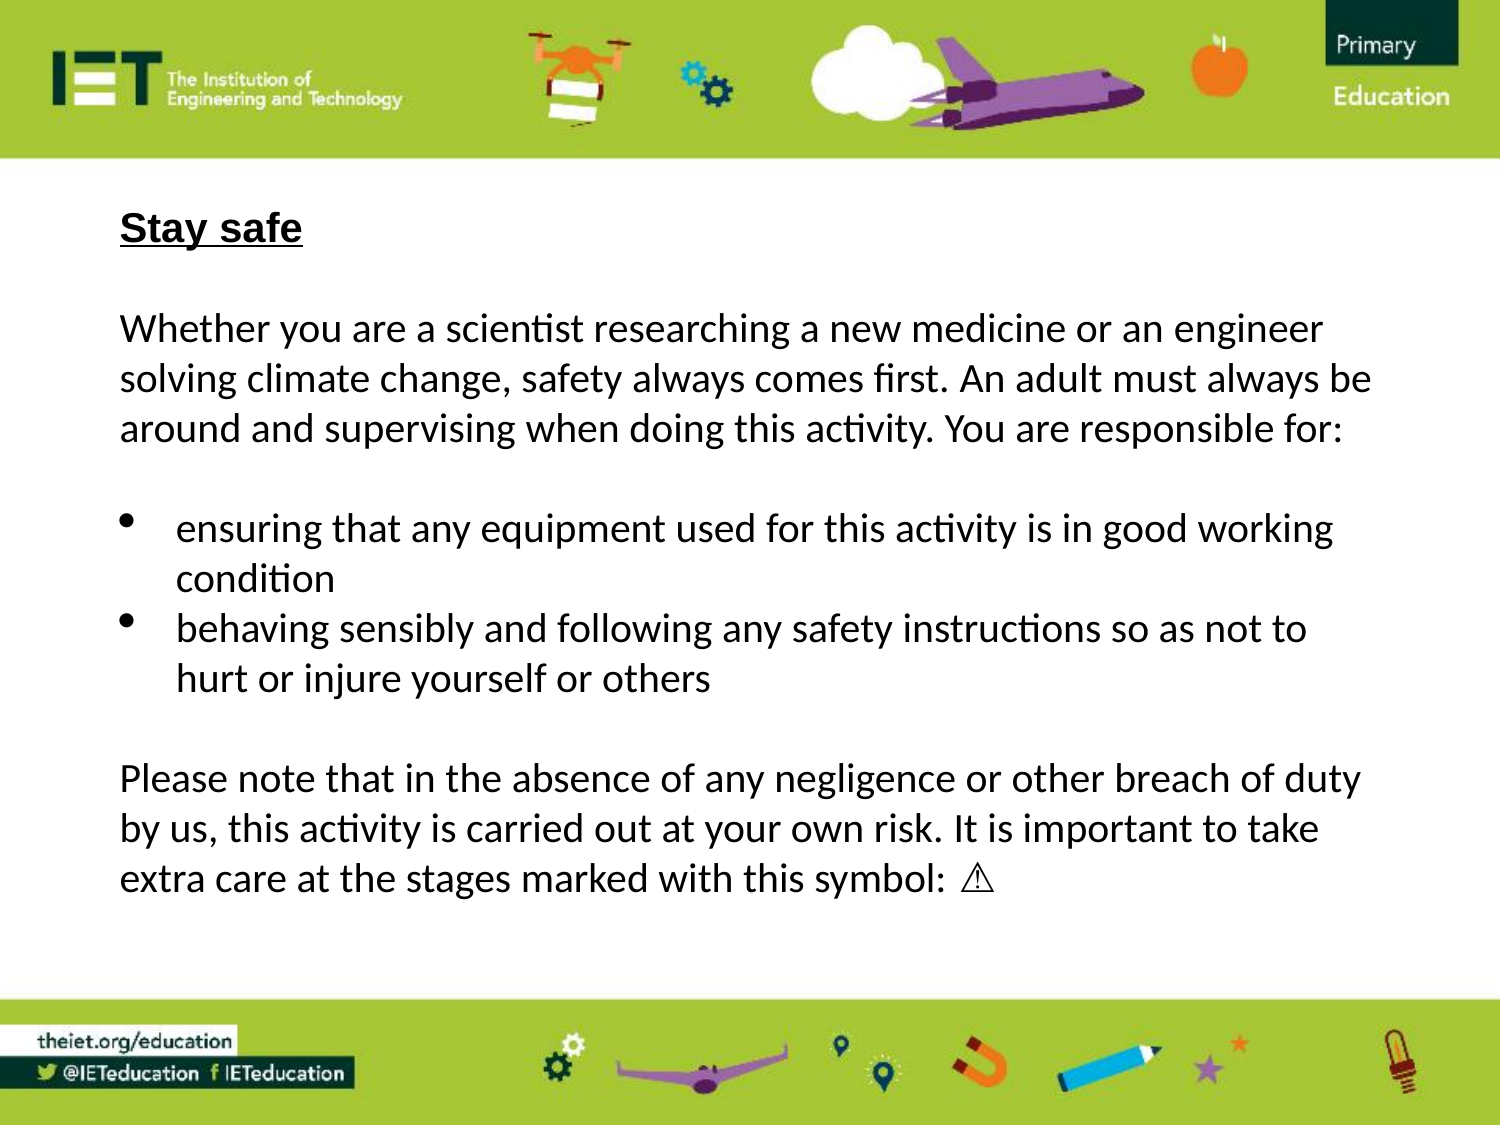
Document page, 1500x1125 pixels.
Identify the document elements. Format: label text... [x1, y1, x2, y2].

picture [0, 0, 1500, 1125]
text_box Stay safe Whether you are a scientist researching a new medicine or an engineer solving climate change, safety always comes first. An adult must always be around and supervising when doing this activity. You are responsible for: ensuring that any equipment used for this activity is in good working condition behaving sensibly and following any safety instructions so as not to hurt or injure yourself or others Please note that in the absence of any negligence or other breach of duty by us, this activity is carried out at your own risk. It is important to take extra care at the stages marked with this symbol: ⚠ [104, 193, 1396, 909]
